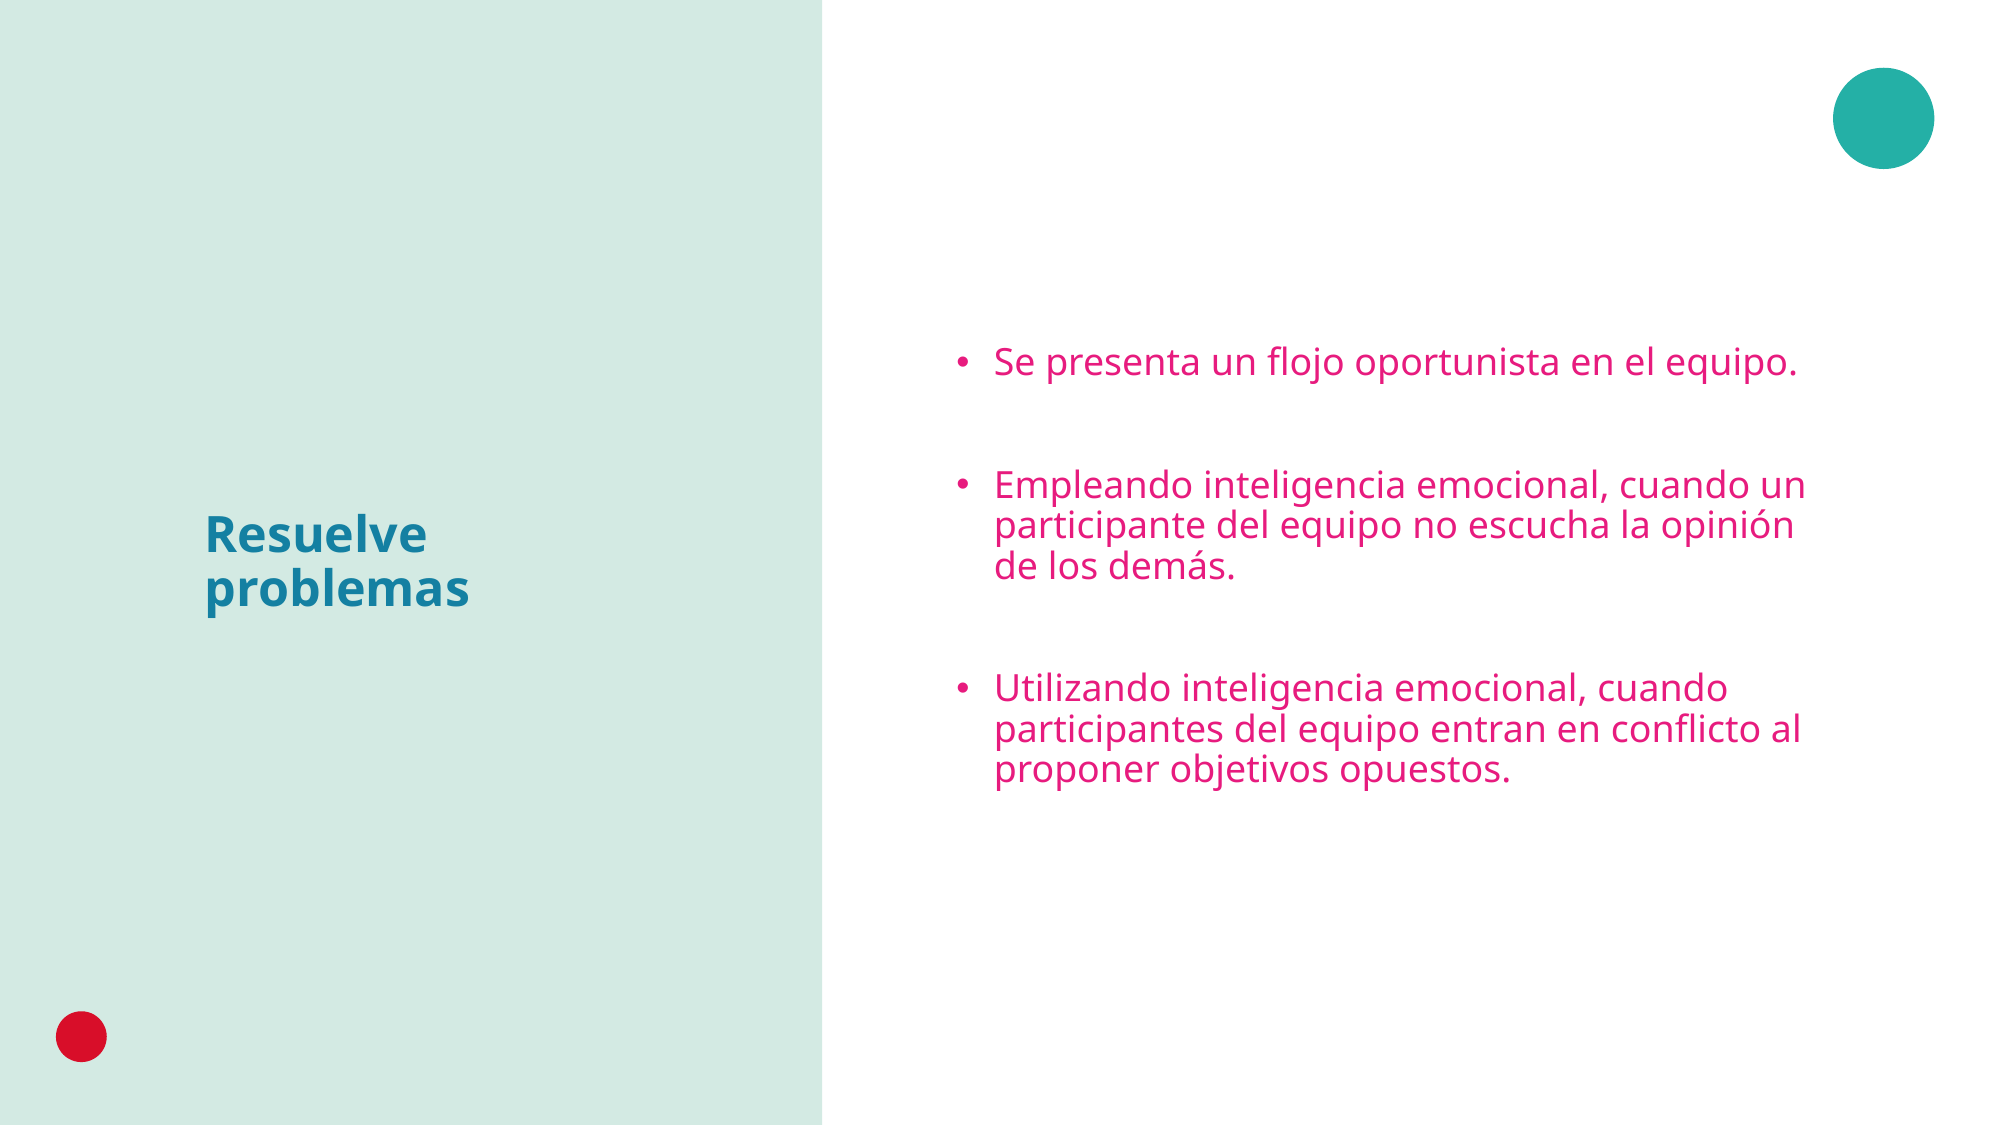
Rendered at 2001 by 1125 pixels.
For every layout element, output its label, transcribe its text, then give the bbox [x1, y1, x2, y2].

title Resuelve problemas [189, 500, 648, 625]
text_box Se presenta un flojo oportunista en el equipo. Empleando inteligencia emocional, cuando un participante del equipo no escucha la opinión de los demás. Utilizando inteligencia emocional, cuando participantes del equipo entran en conflicto al proponer objetivos opuestos. [941, 335, 1863, 789]
